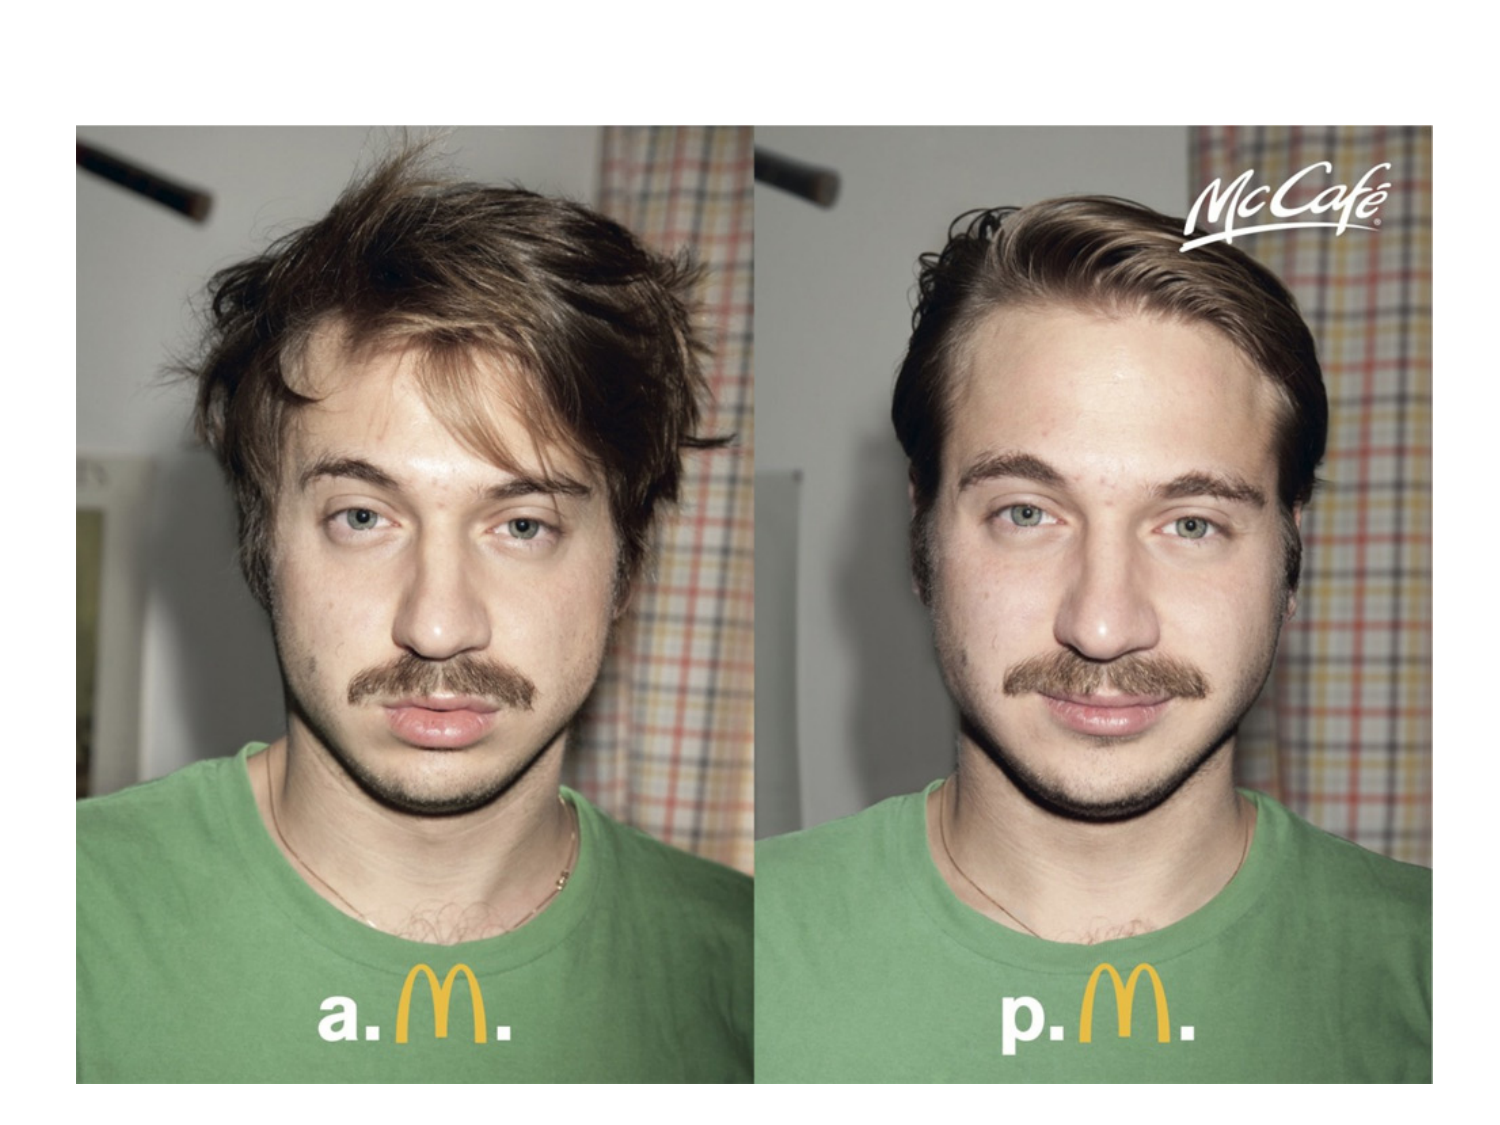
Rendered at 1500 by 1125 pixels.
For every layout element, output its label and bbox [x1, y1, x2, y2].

picture [76, 125, 1433, 1084]
